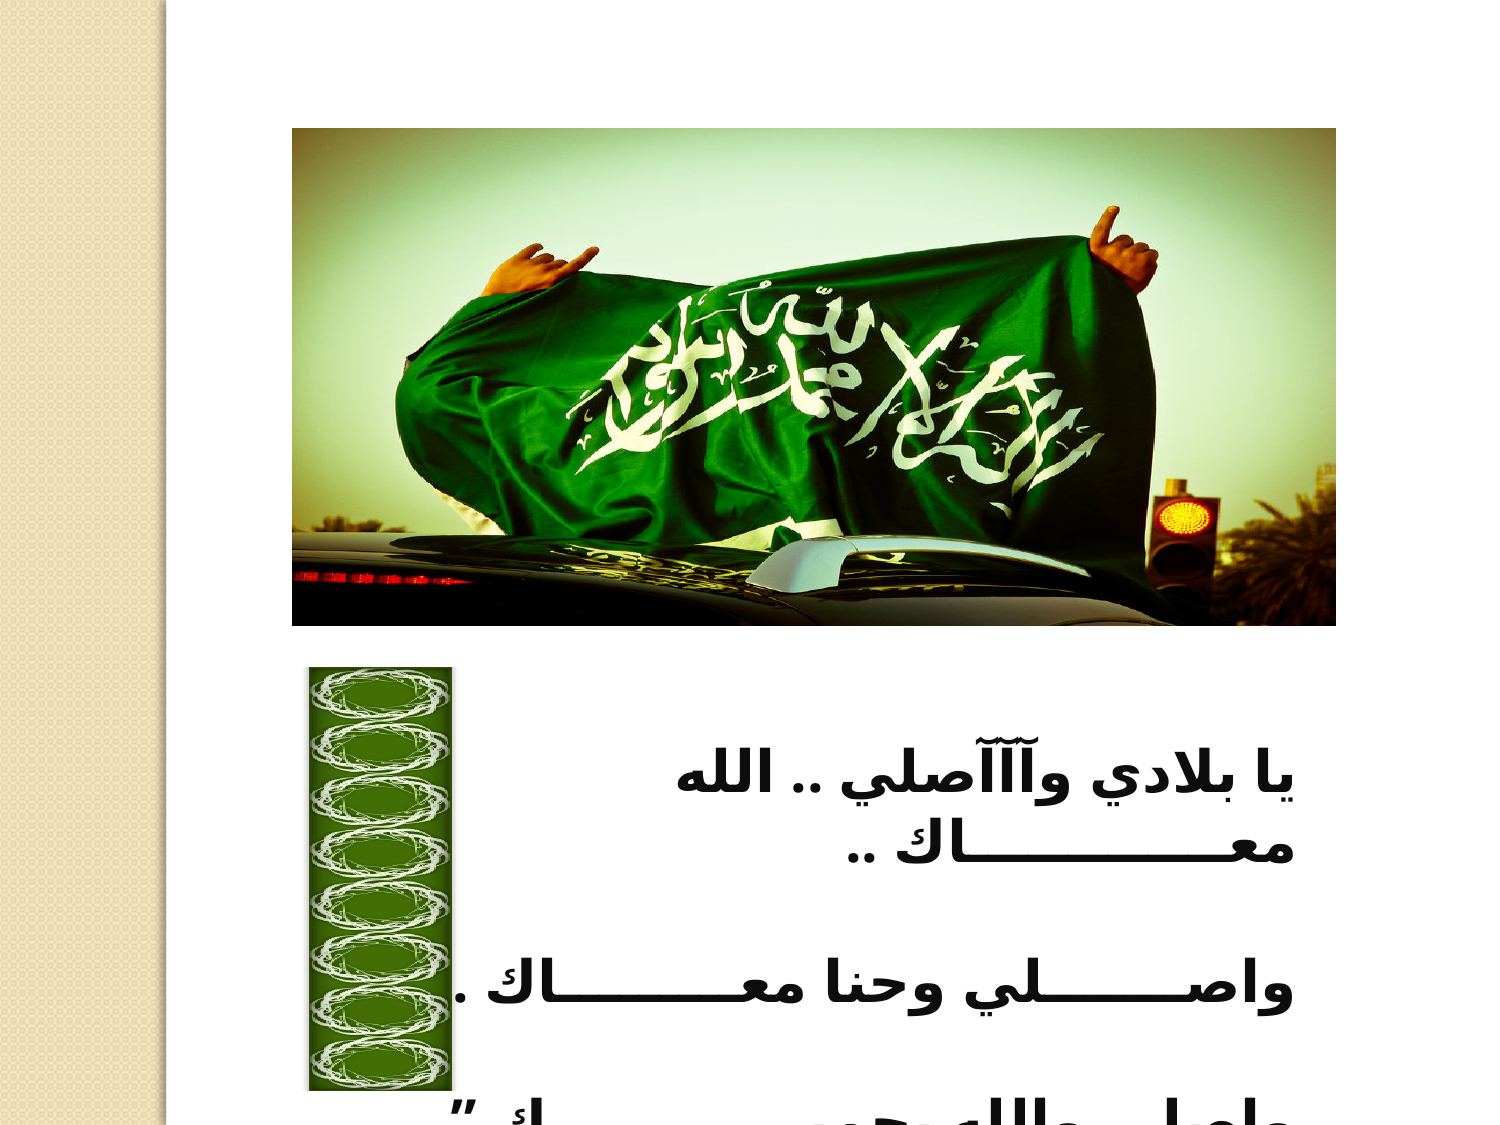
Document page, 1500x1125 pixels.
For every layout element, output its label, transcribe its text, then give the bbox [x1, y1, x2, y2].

picture [292, 128, 1337, 626]
text_box يا بلادي وآآآصلي .. الله معـــــــــــــاك .. واصـــــــلي وحنا معـــــــــاك .. واصلي والله يحميـــــــــــــك ” [328, 726, 1313, 1125]
picture [280, 667, 485, 1091]
